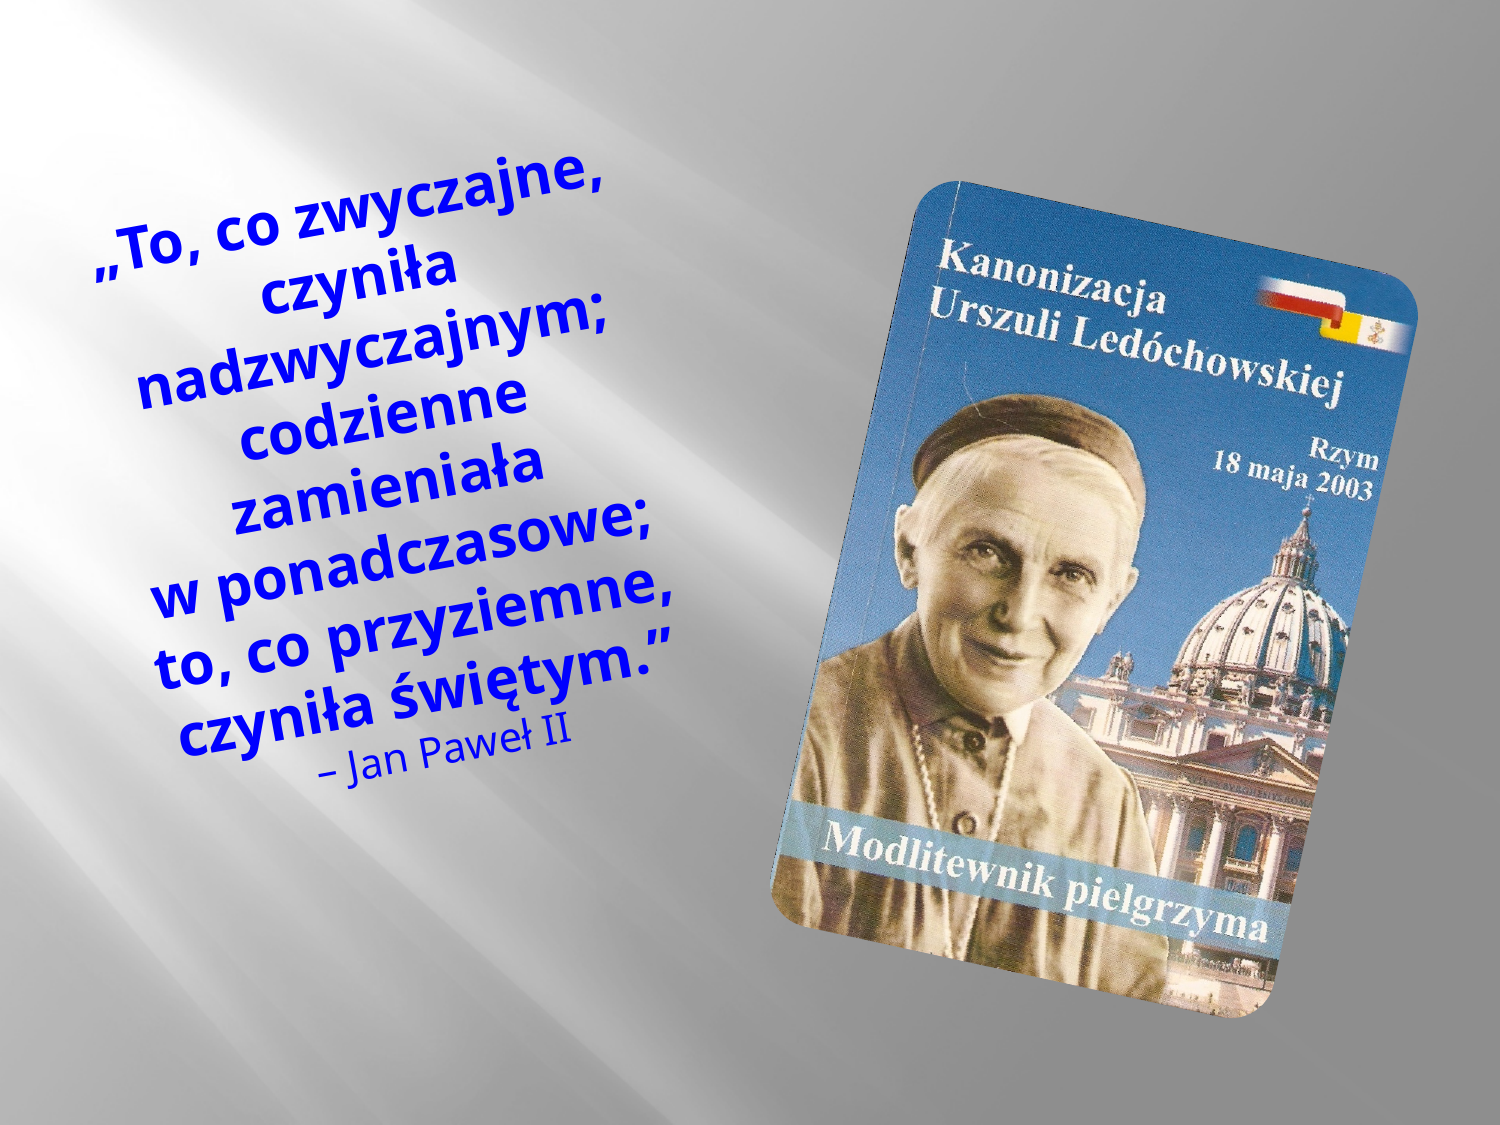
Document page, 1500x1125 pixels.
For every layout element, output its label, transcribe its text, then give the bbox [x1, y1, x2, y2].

text_box „To, co zwyczajne, czyniła nadzwyczajnym; codzienne zamieniała w ponadczasowe; to, co przyziemne, czyniła świętym.” – Jan Paweł II [53, 113, 734, 832]
picture [770, 187, 1418, 1013]
